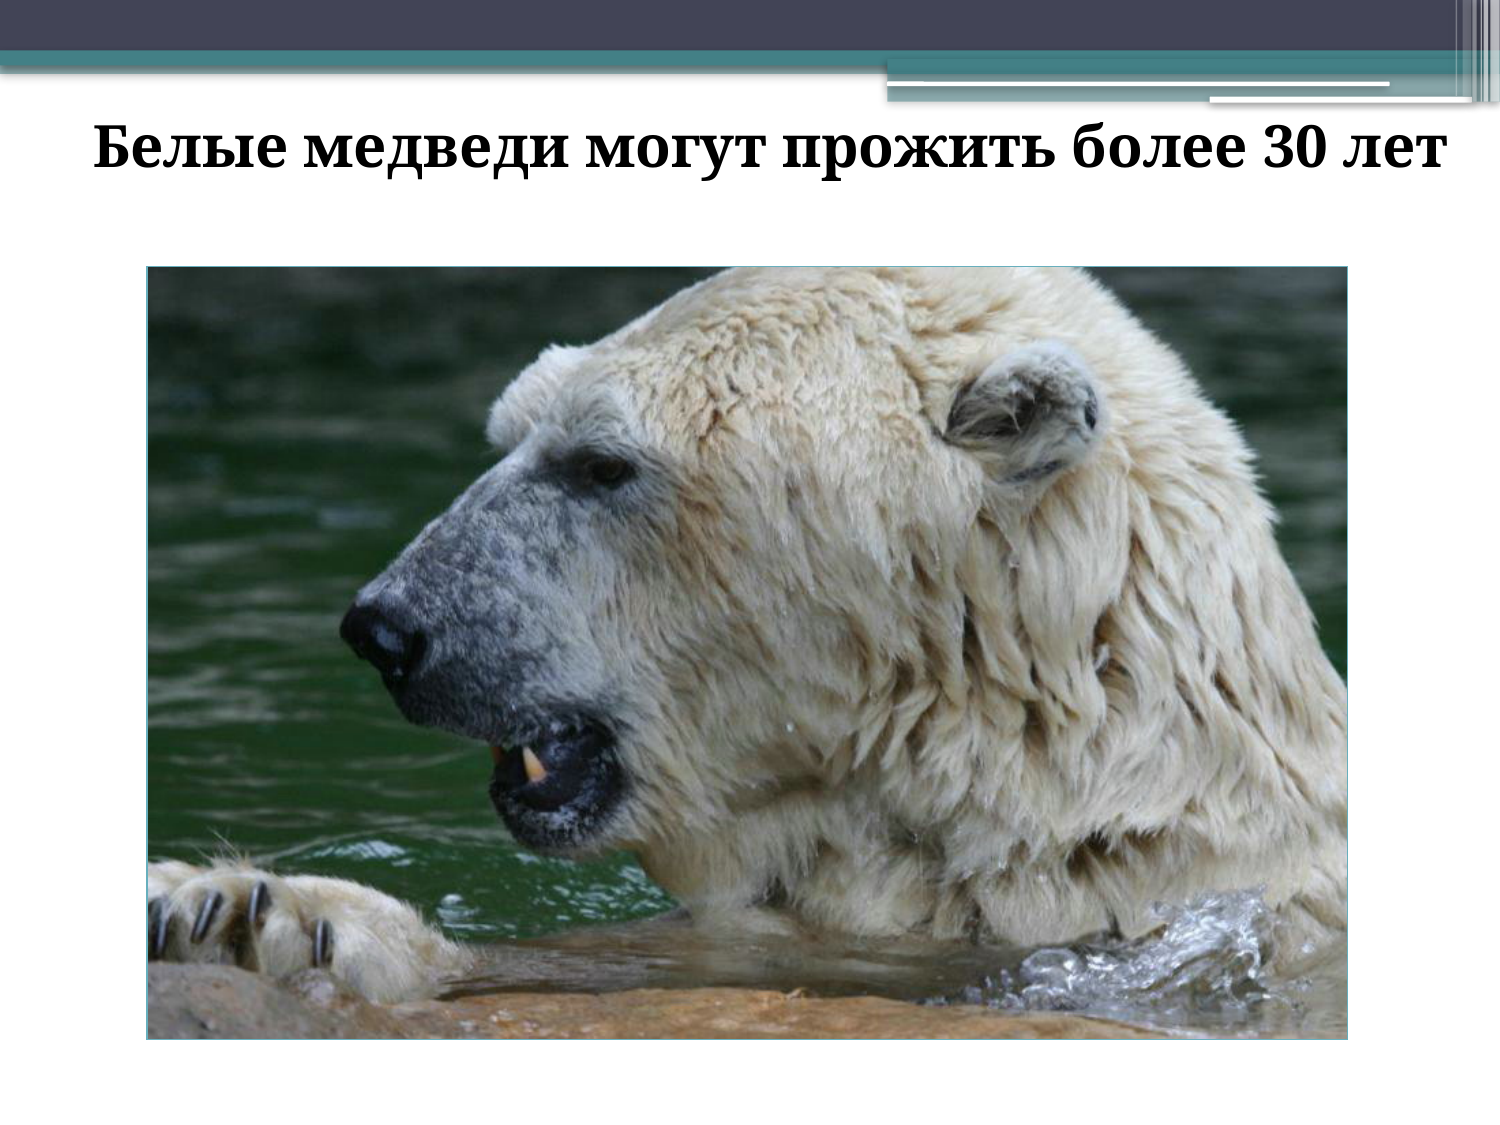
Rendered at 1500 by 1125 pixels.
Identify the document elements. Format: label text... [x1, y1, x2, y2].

picture [147, 266, 1347, 1039]
list Белые медведи могут прожить более 30 лет [53, 101, 1471, 208]
